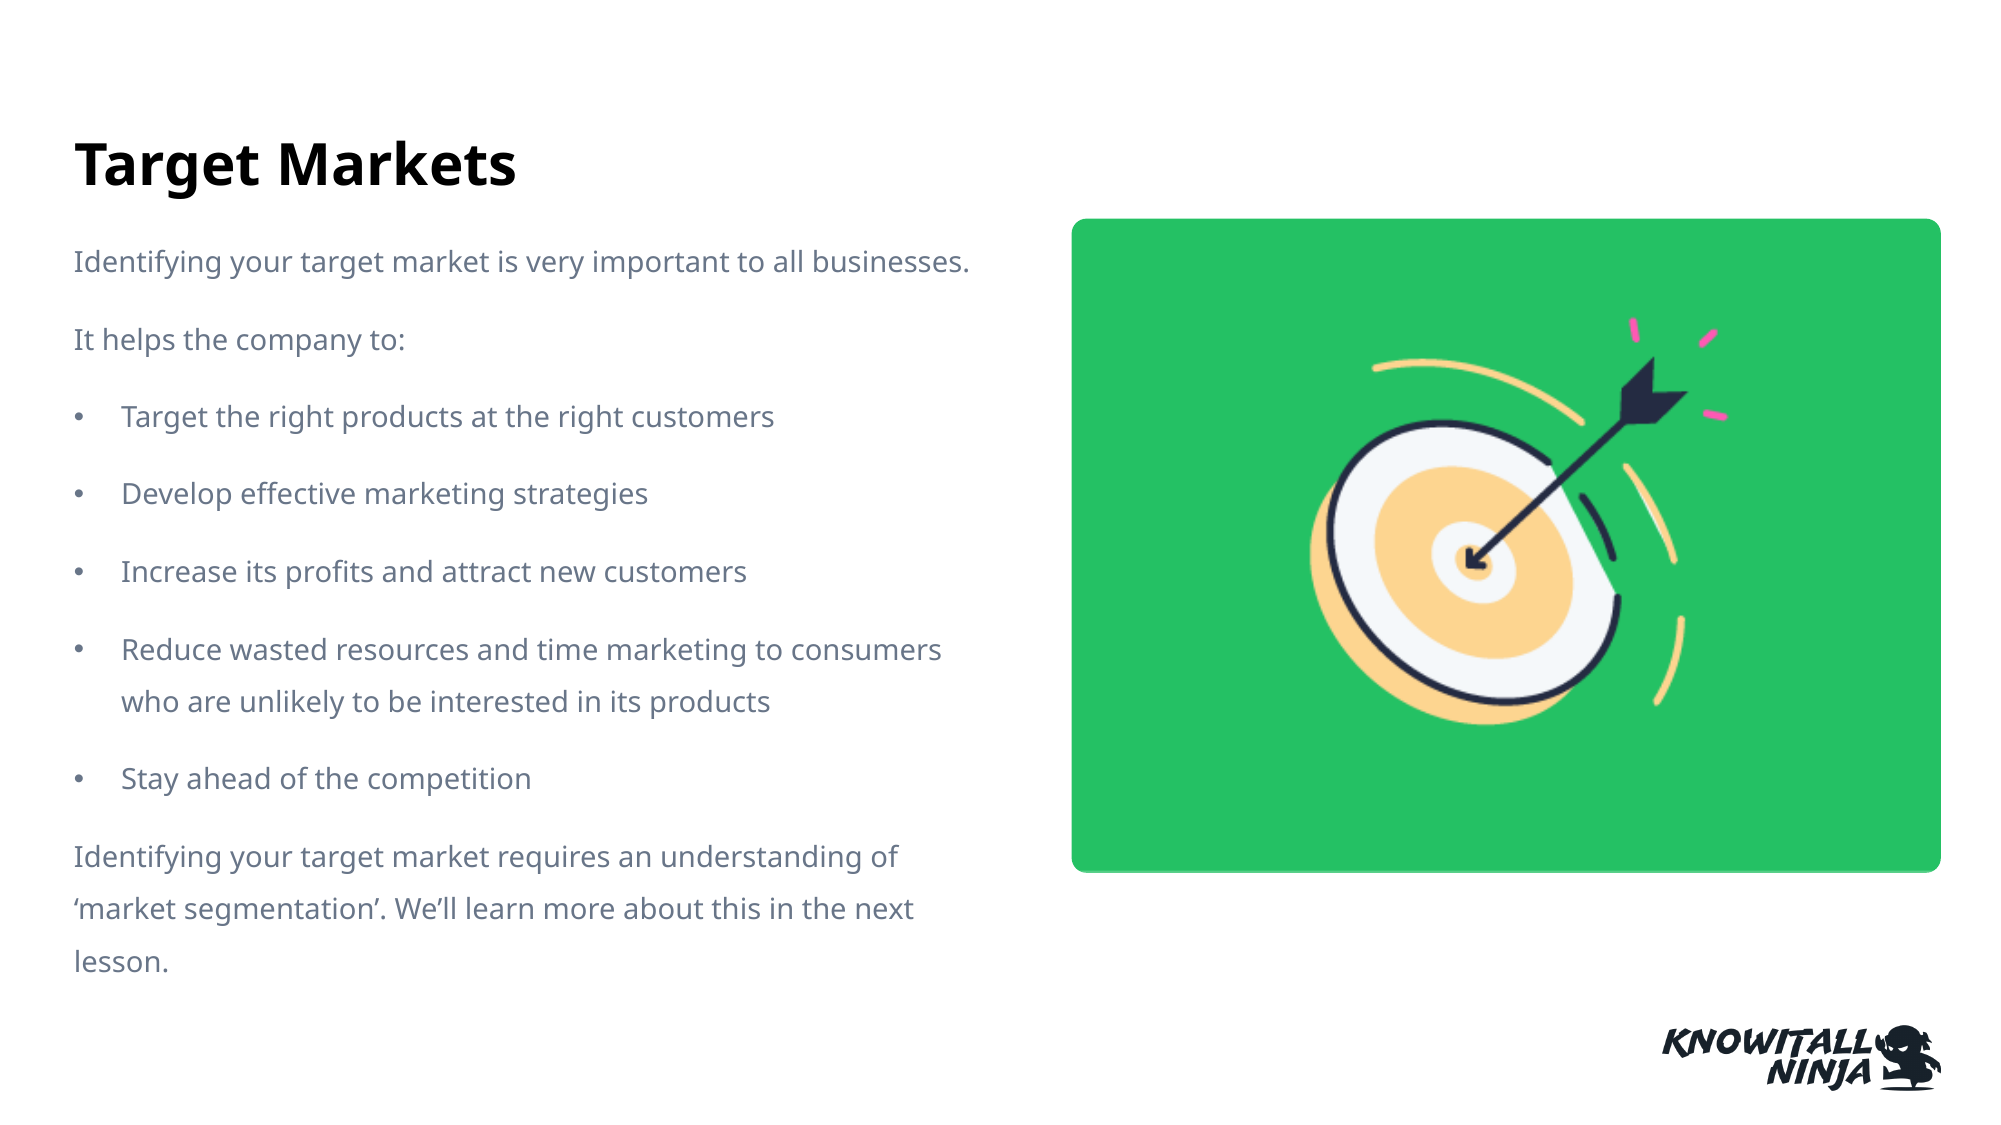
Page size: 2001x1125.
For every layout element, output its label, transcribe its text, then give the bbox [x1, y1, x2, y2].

title Target Markets [59, 117, 1000, 206]
picture [1662, 1025, 1941, 1091]
list Identifying your target market is very important to all businesses. It helps the company to: Target the right products at the right customers Develop effective marketing strategies Increase its profits and attract new customers Reduce wasted resources and time marketing to consumers who are unlikely to be interested in its products Stay ahead of the competition Identifying your target market requires an understanding of ‘market segmentation’. We’ll learn more about this in the next lesson. [59, 218, 1000, 1091]
picture [1071, 218, 1942, 874]
